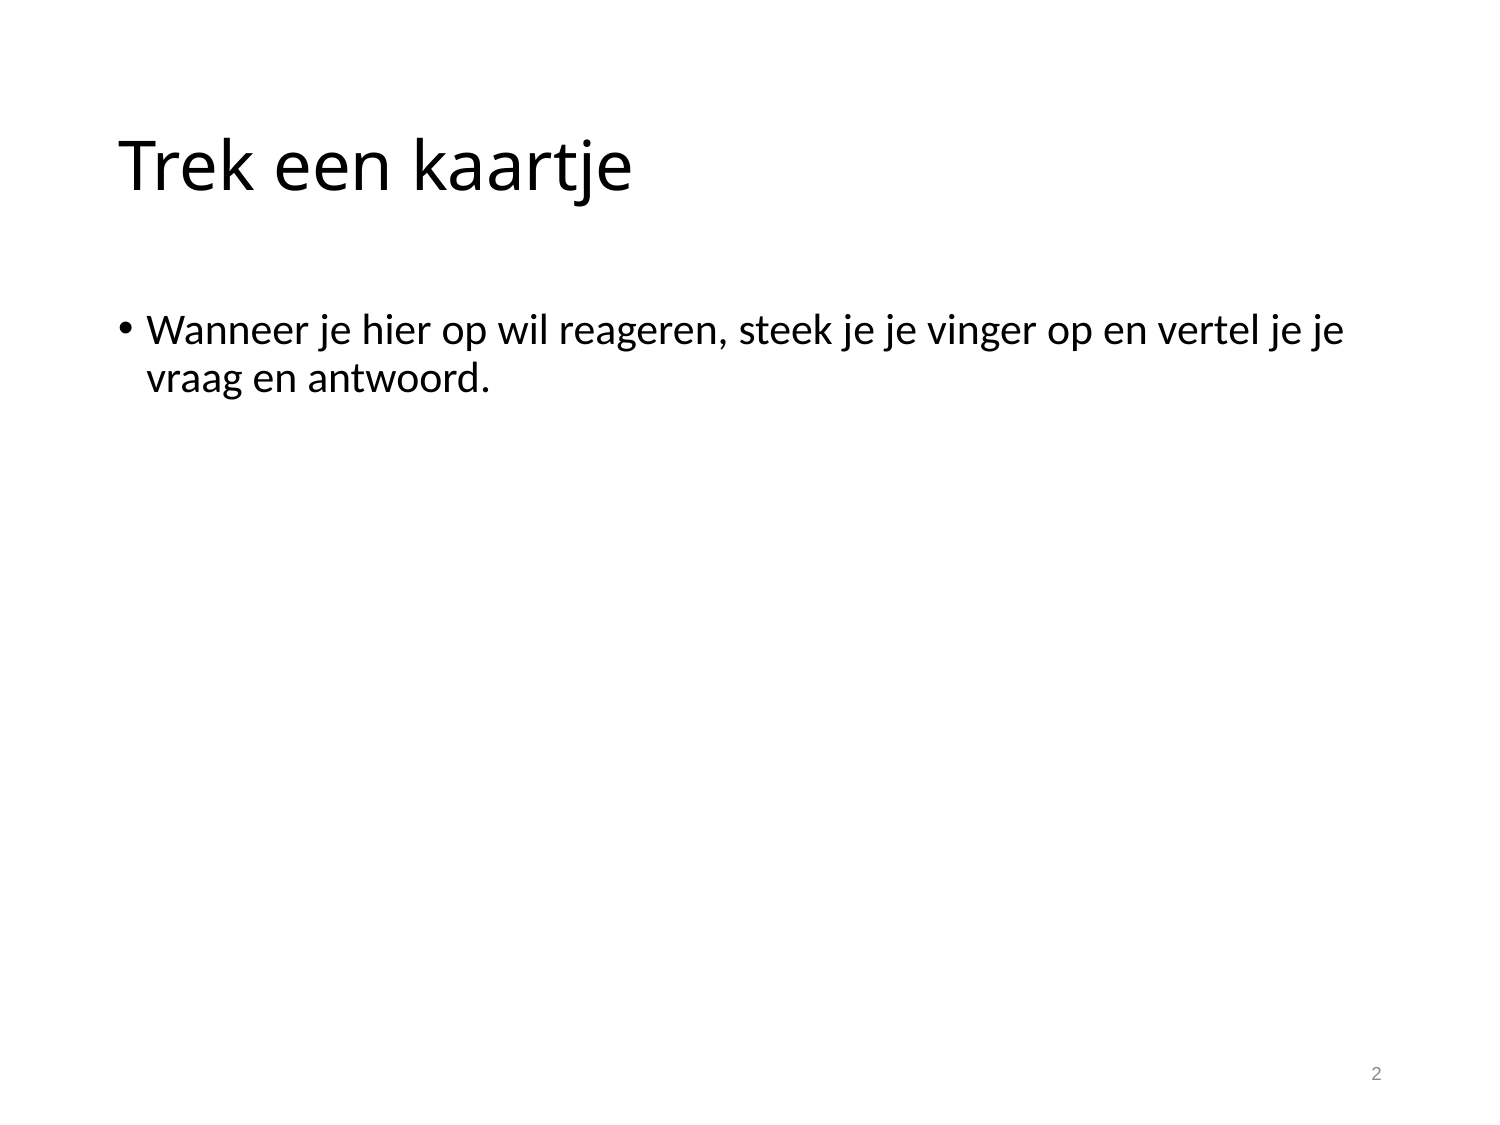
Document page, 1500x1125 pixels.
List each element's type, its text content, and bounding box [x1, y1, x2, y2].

slide_number 2 [1059, 1042, 1397, 1103]
list Wanneer je hier op wil reageren, steek je je vinger op en vertel je je vraag en antwoord. [103, 299, 1397, 1014]
title Trek een kaartje [103, 59, 1397, 278]
